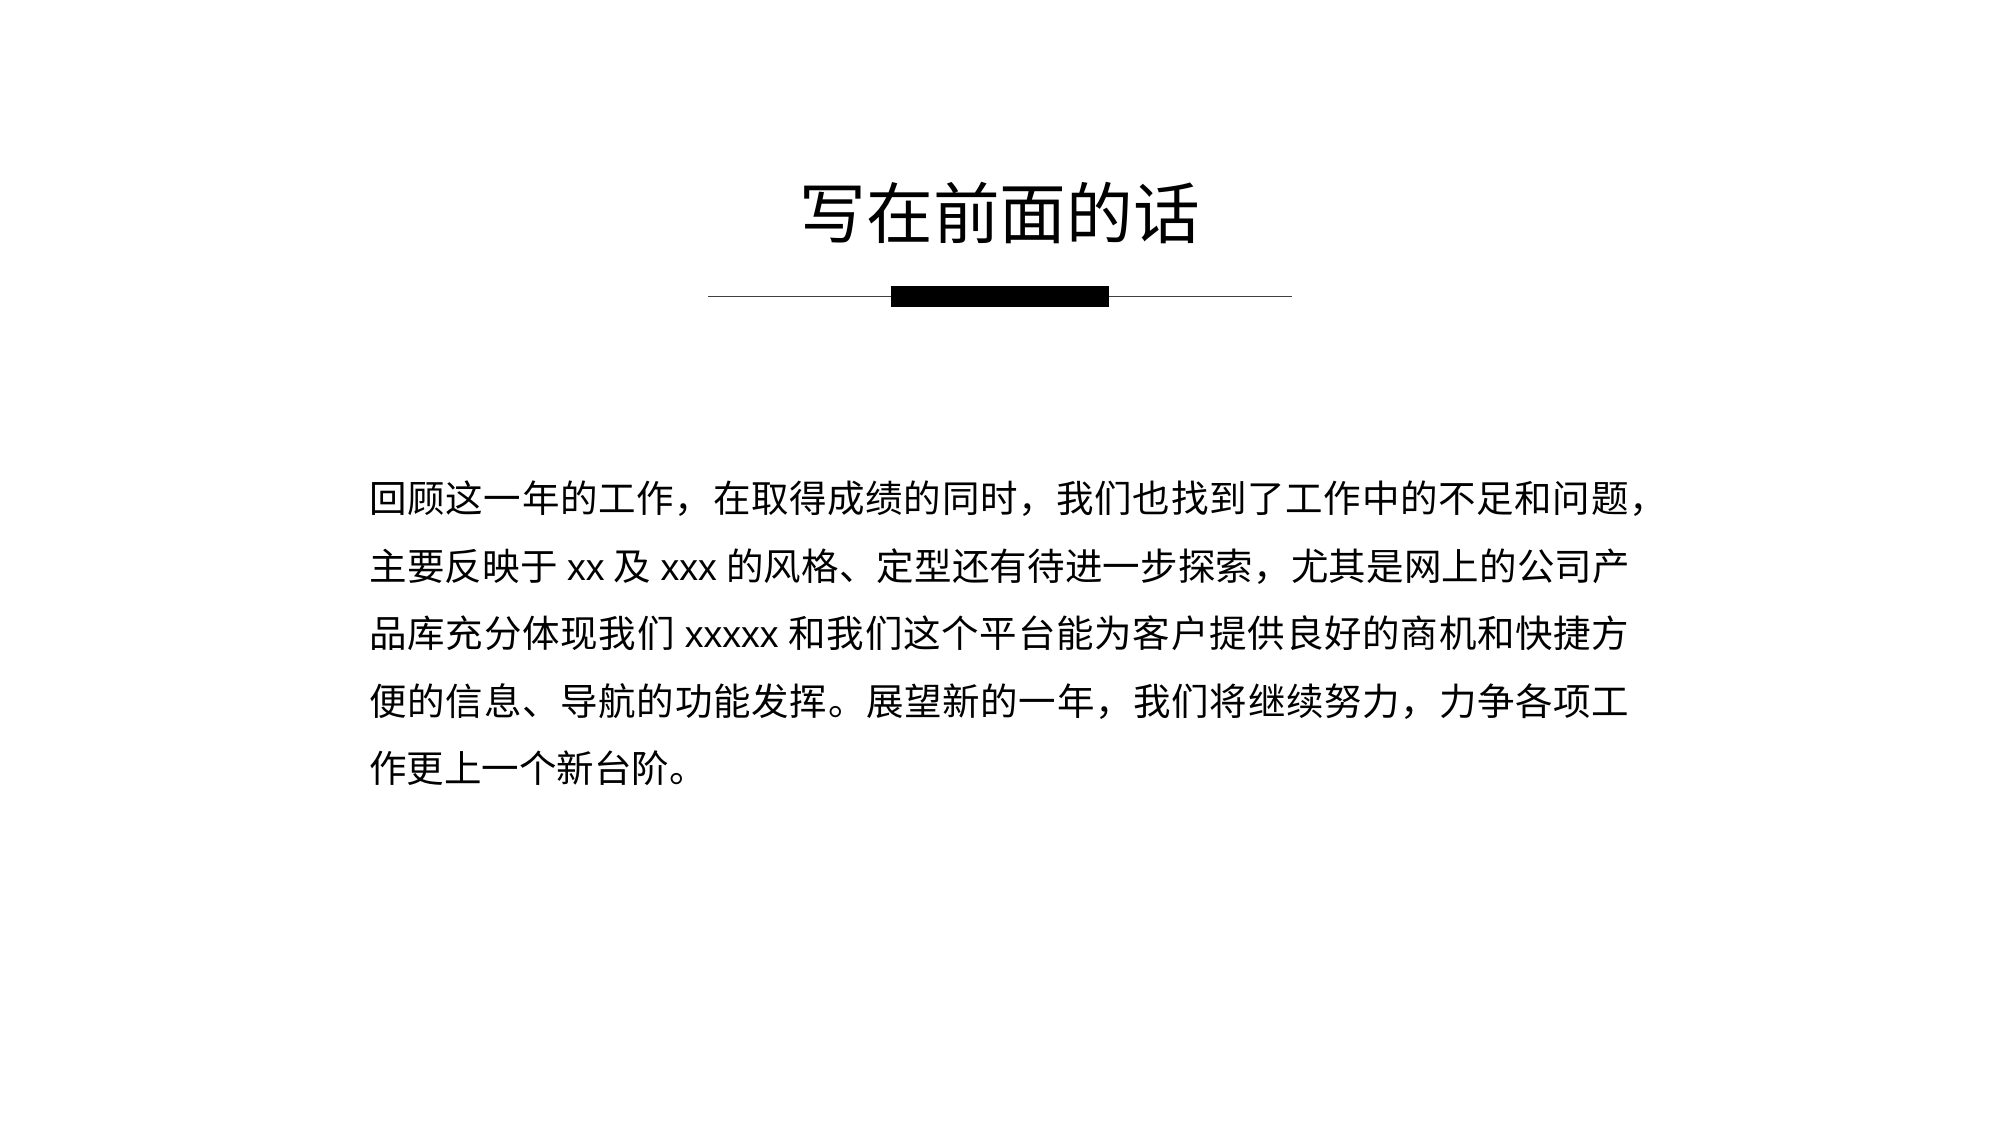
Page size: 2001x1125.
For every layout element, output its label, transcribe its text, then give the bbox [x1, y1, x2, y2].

text_box 回顾这一年的工作，在取得成绩的同时，我们也找到了工作中的不足和问题，主要反映于xx及xxx的风格、定型还有待进一步探索，尤其是网上的公司产品库充分体现我们xxxxx和我们这个平台能为客户提供良好的商机和快捷方便的信息、导航的功能发挥。展望新的一年，我们将继续努力，力争各项工作更上一个新台阶。 [354, 445, 1646, 798]
text_box 写在前面的话 [474, 164, 1525, 259]
